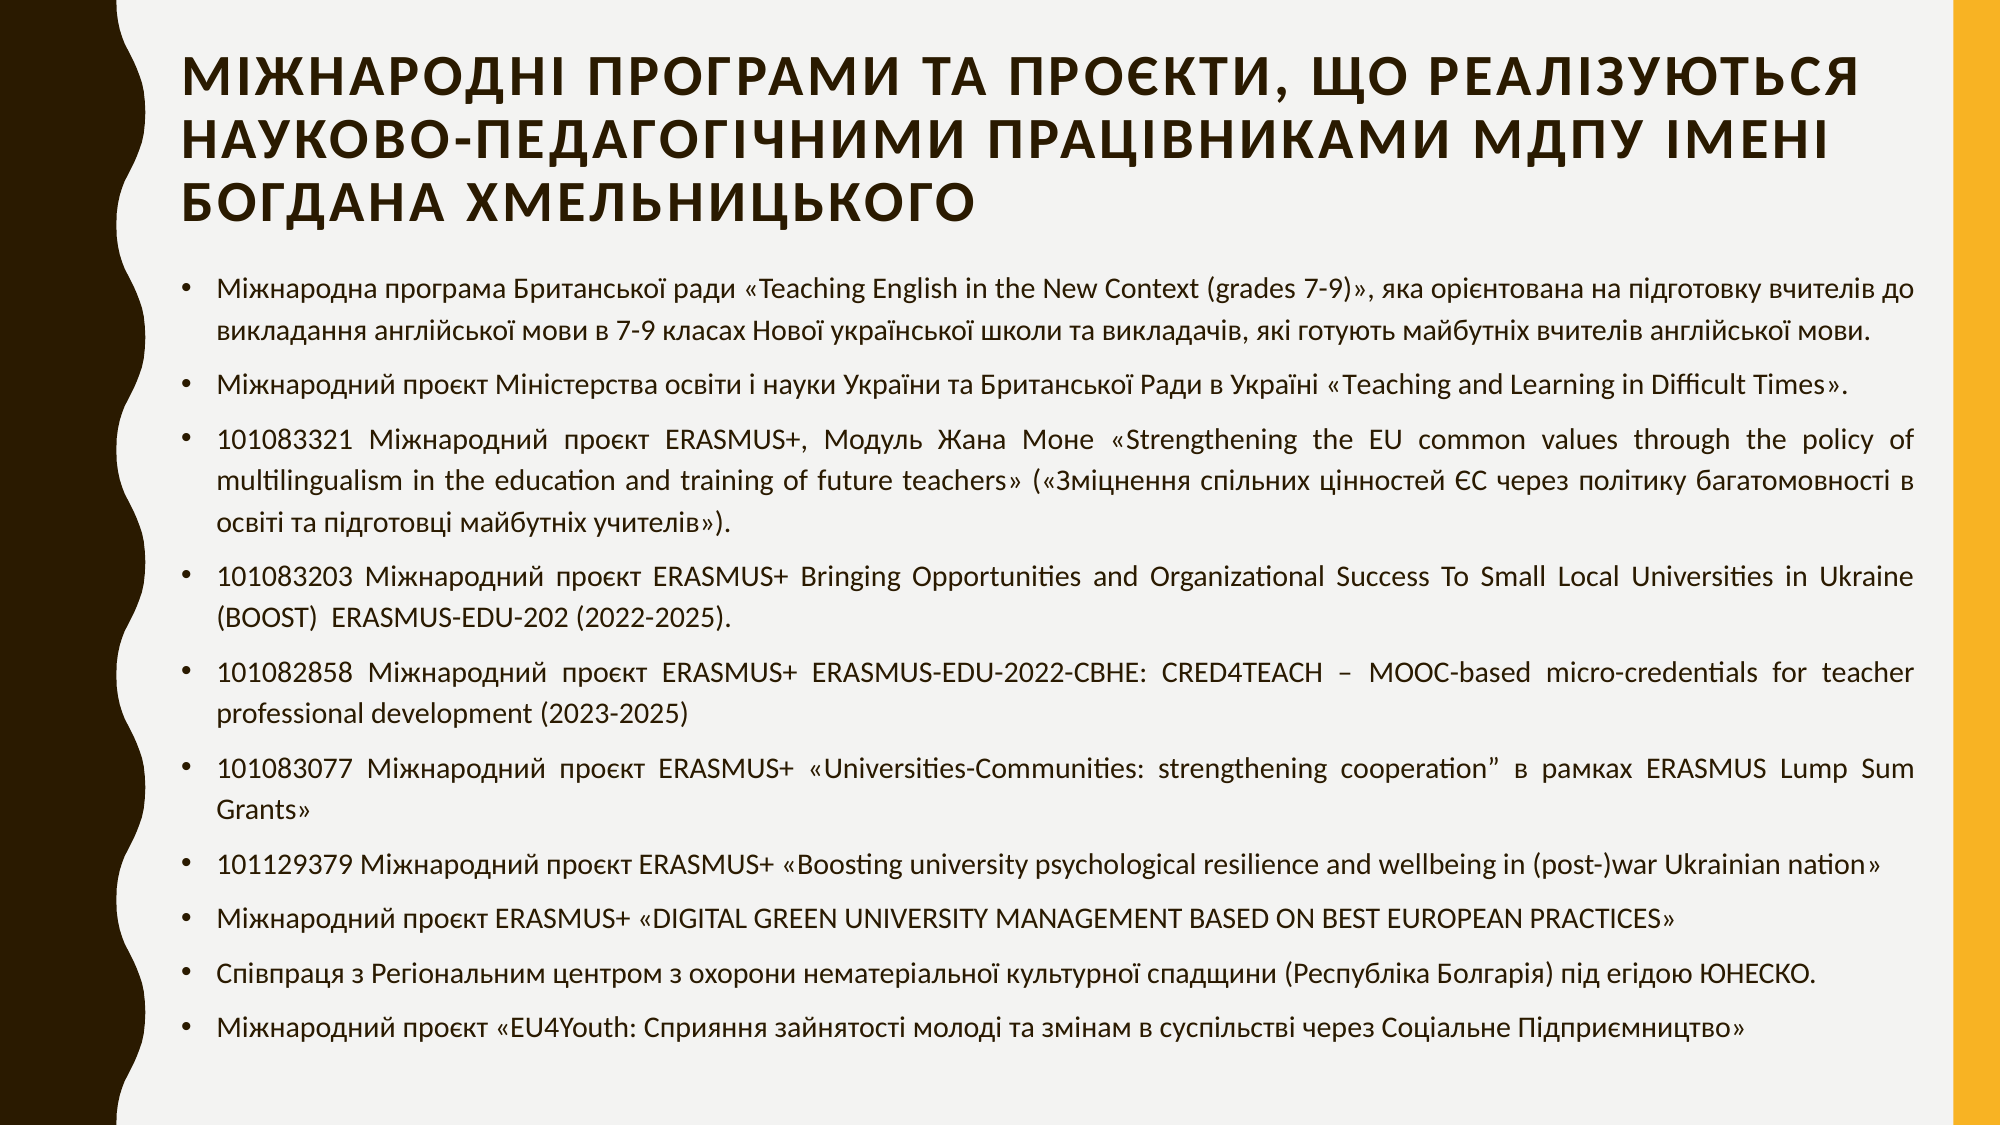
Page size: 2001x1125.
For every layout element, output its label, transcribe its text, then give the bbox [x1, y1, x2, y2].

title Міжнародні програми та проєкти, що реалізуються науково-педагогічними працівниками МДПУ імені Богдана Хмельницького [166, 38, 1930, 256]
list Міжнародна програма Британської ради «Teaching English in the New Context (grades 7-9)», яка орієнтована на підготовку вчителів до викладання англійської мови в 7-9 класах Нової української школи та викладачів, які готують майбутніх вчителів англійської мови. Міжнародний проєкт Міністерства освіти і науки України та Британської Ради в Україні «Тeaсhing and Learning in Difficult Times». 101083321 Міжнародний проєкт ERASMUS+, Модуль Жана Моне «Strengthening the EU common values through the policy of multilingualism in the education and training of future teachers» («Зміцнення спільних цінностей ЄС через політику багатомовності в освіті та підготовці майбутніх учителів»). 101083203 Міжнародний проєкт ERASMUS+ Bringing Opportunities and Organizational Success To Small Local Universities in Ukraine (BOOST) ERASMUS-EDU-202 (2022-2025). 101082858 Міжнародний проєкт ERASMUS+ ERASMUS-EDU-2022-CBHE: CRED4TEACH – MOOC-based micro-credentials for teacher professional development (2023-2025) 101083077 Міжнародний проєкт ERASMUS+ «Universities-Communities: strengthening cooperation” в рамках ERASMUS Lump Sum Grants» 101129379 Міжнародний проєкт ERASMUS+ «Boosting university psychological resilience and wellbeing in (post-)war Ukrainian nation» Міжнародний проєкт ERASMUS+ «DIGITAL GREEN UNIVERSITY MANAGEMENT BASED ON BEST EUROPEAN PRACTICES» Співпраця з Регіональним центром з охорони нематеріальної культурної спадщини (Республіка Болгарія) під егідою ЮНЕСКО. Міжнародний проєкт «EU4Youth: Сприяння зайнятості молоді та змінам в суспільстві через Соціальне Підприємництво» [166, 256, 1930, 1110]
